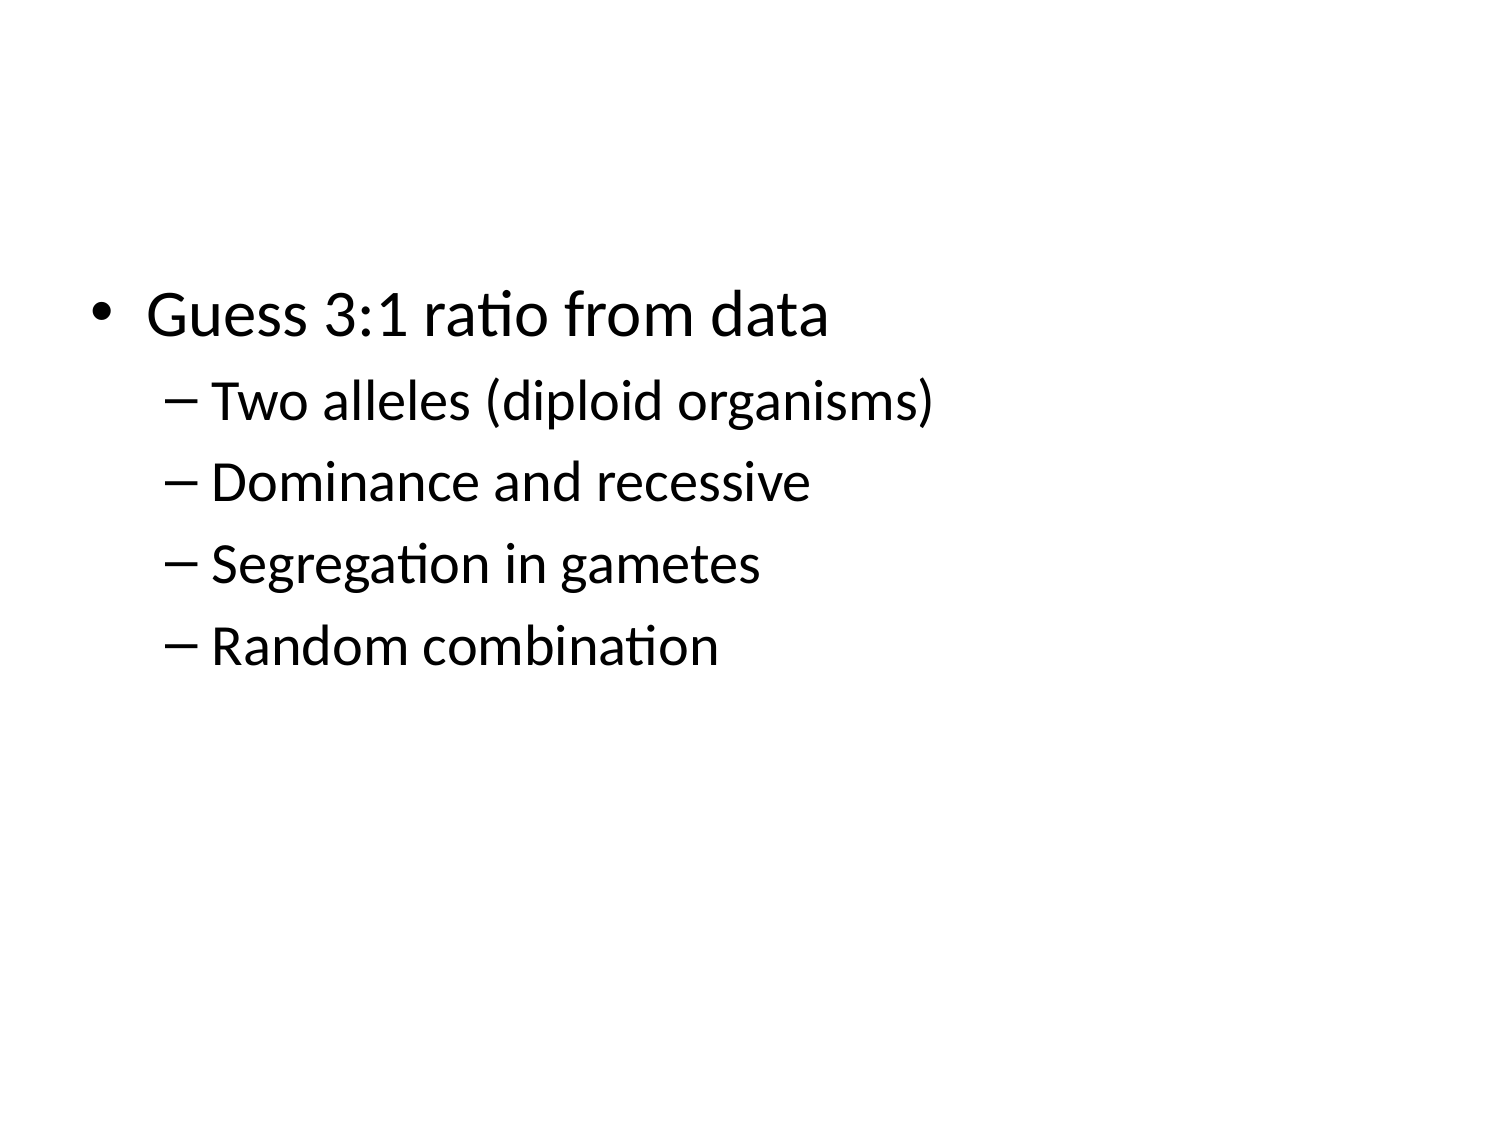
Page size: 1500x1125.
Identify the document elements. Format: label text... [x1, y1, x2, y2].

list Guess 3:1 ratio from data Two alleles (diploid organisms) Dominance and recessive Segregation in gametes Random combination [75, 262, 1425, 1005]
